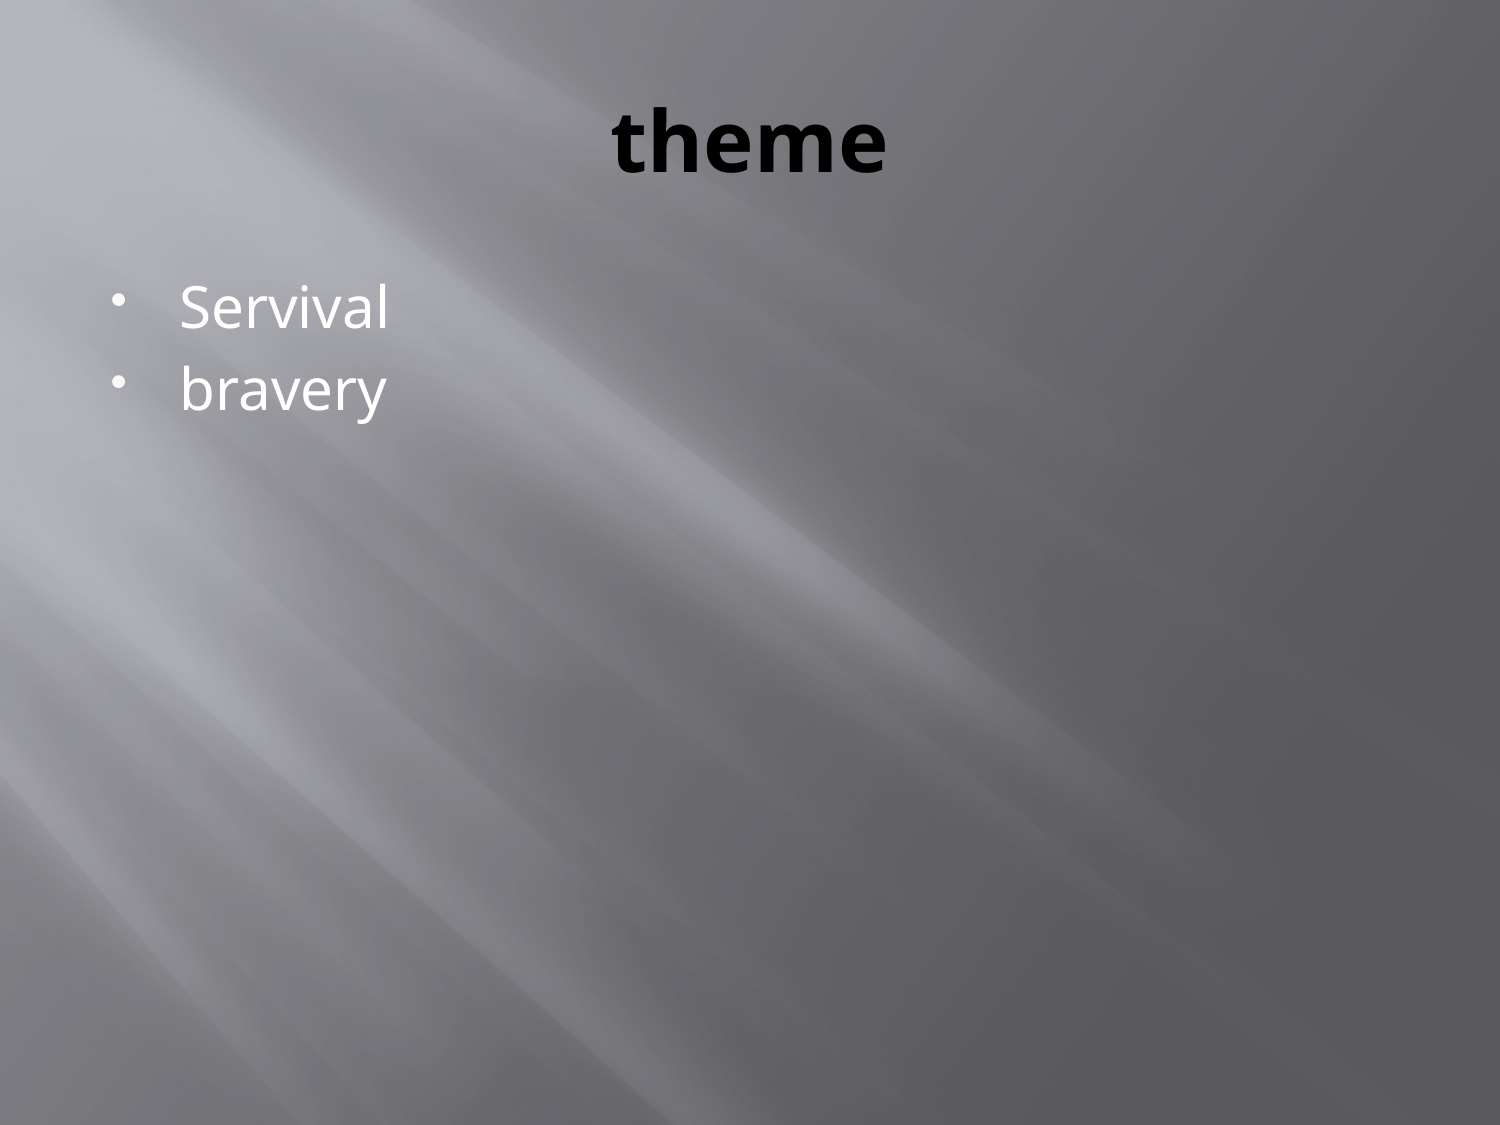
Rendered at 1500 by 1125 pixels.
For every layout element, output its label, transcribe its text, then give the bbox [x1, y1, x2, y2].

title theme [75, 45, 1425, 233]
list Servival bravery [75, 262, 1425, 1035]
